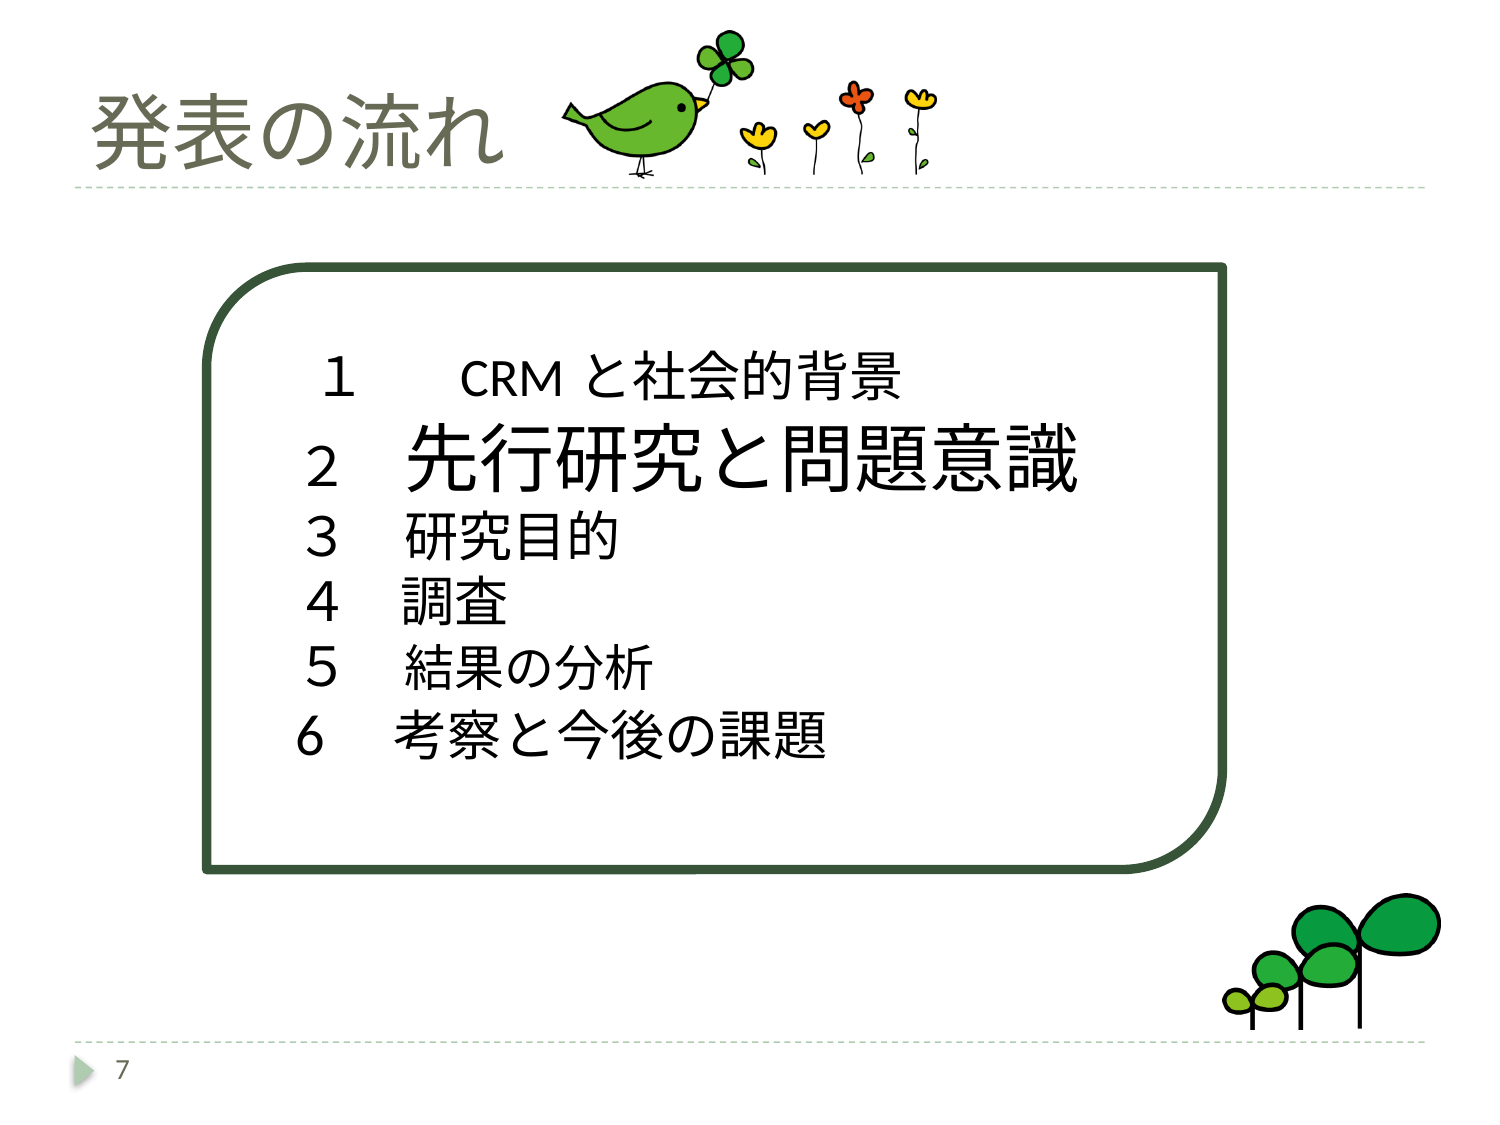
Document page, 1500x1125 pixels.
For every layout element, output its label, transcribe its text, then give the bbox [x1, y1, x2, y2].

picture [560, 30, 937, 179]
slide_number 7 [100, 1042, 426, 1103]
text_box [205, 265, 1225, 872]
list １ CRMと社会的背景 ２ 先行研究と問題意識 ３ 研究目的 ４ 調査 ５ 結果の分析 6 考察と今後の課題 [236, 314, 1193, 823]
picture [1222, 893, 1441, 1030]
title 発表の流れ [75, 24, 1425, 188]
